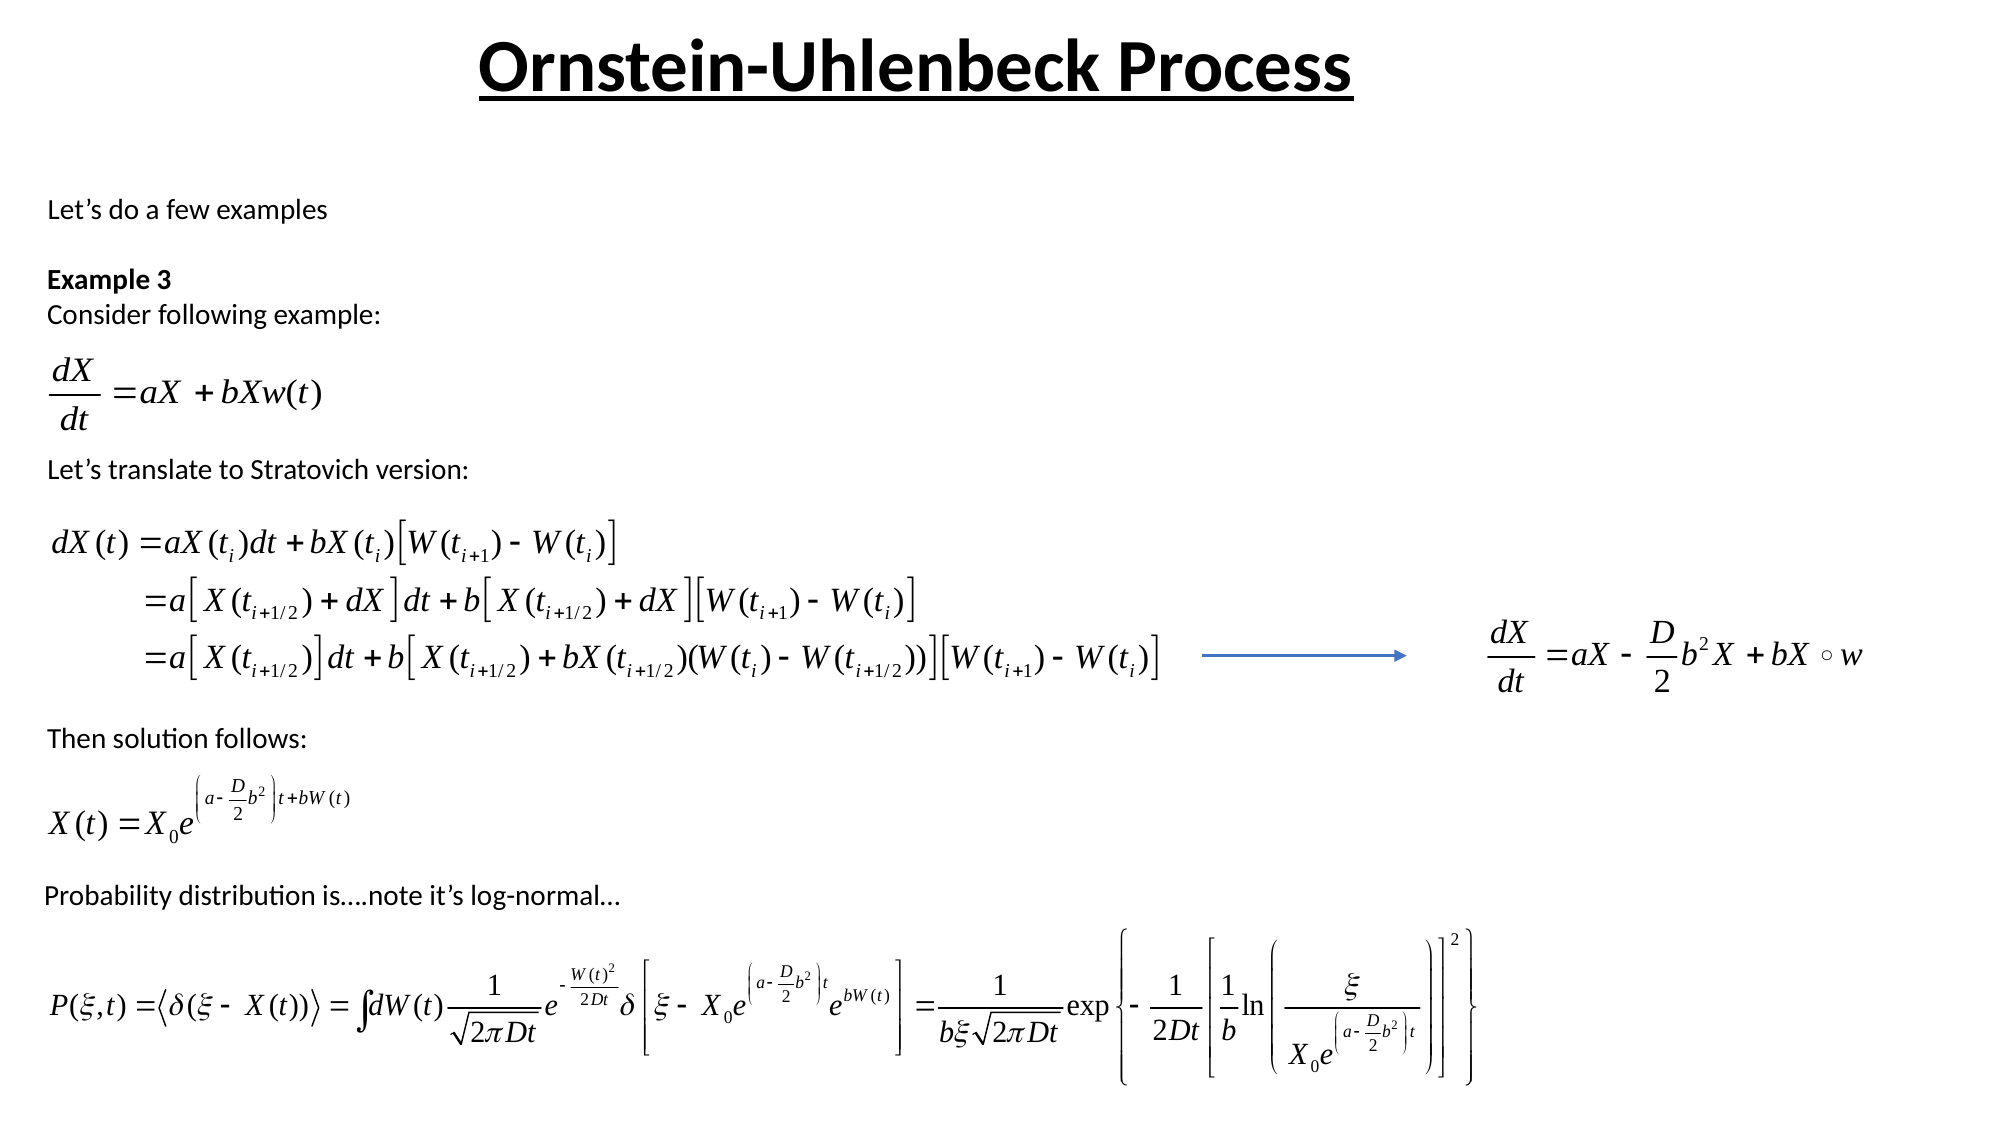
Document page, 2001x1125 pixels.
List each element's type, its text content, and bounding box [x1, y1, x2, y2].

text_box Example 3 Consider following example: [32, 253, 432, 338]
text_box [46, 517, 1166, 688]
text_box Let’s do a few examples [32, 182, 344, 233]
text_box Then solution follows: [32, 711, 329, 762]
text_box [44, 923, 1483, 1093]
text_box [41, 768, 356, 852]
text_box Let’s translate to Stratovich version: [32, 443, 687, 493]
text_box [43, 349, 329, 438]
text_box Probability distribution is….note it’s log-normal… [29, 869, 792, 920]
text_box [1482, 611, 1868, 700]
text_box Ornstein-Uhlenbeck Process [463, 17, 1407, 117]
